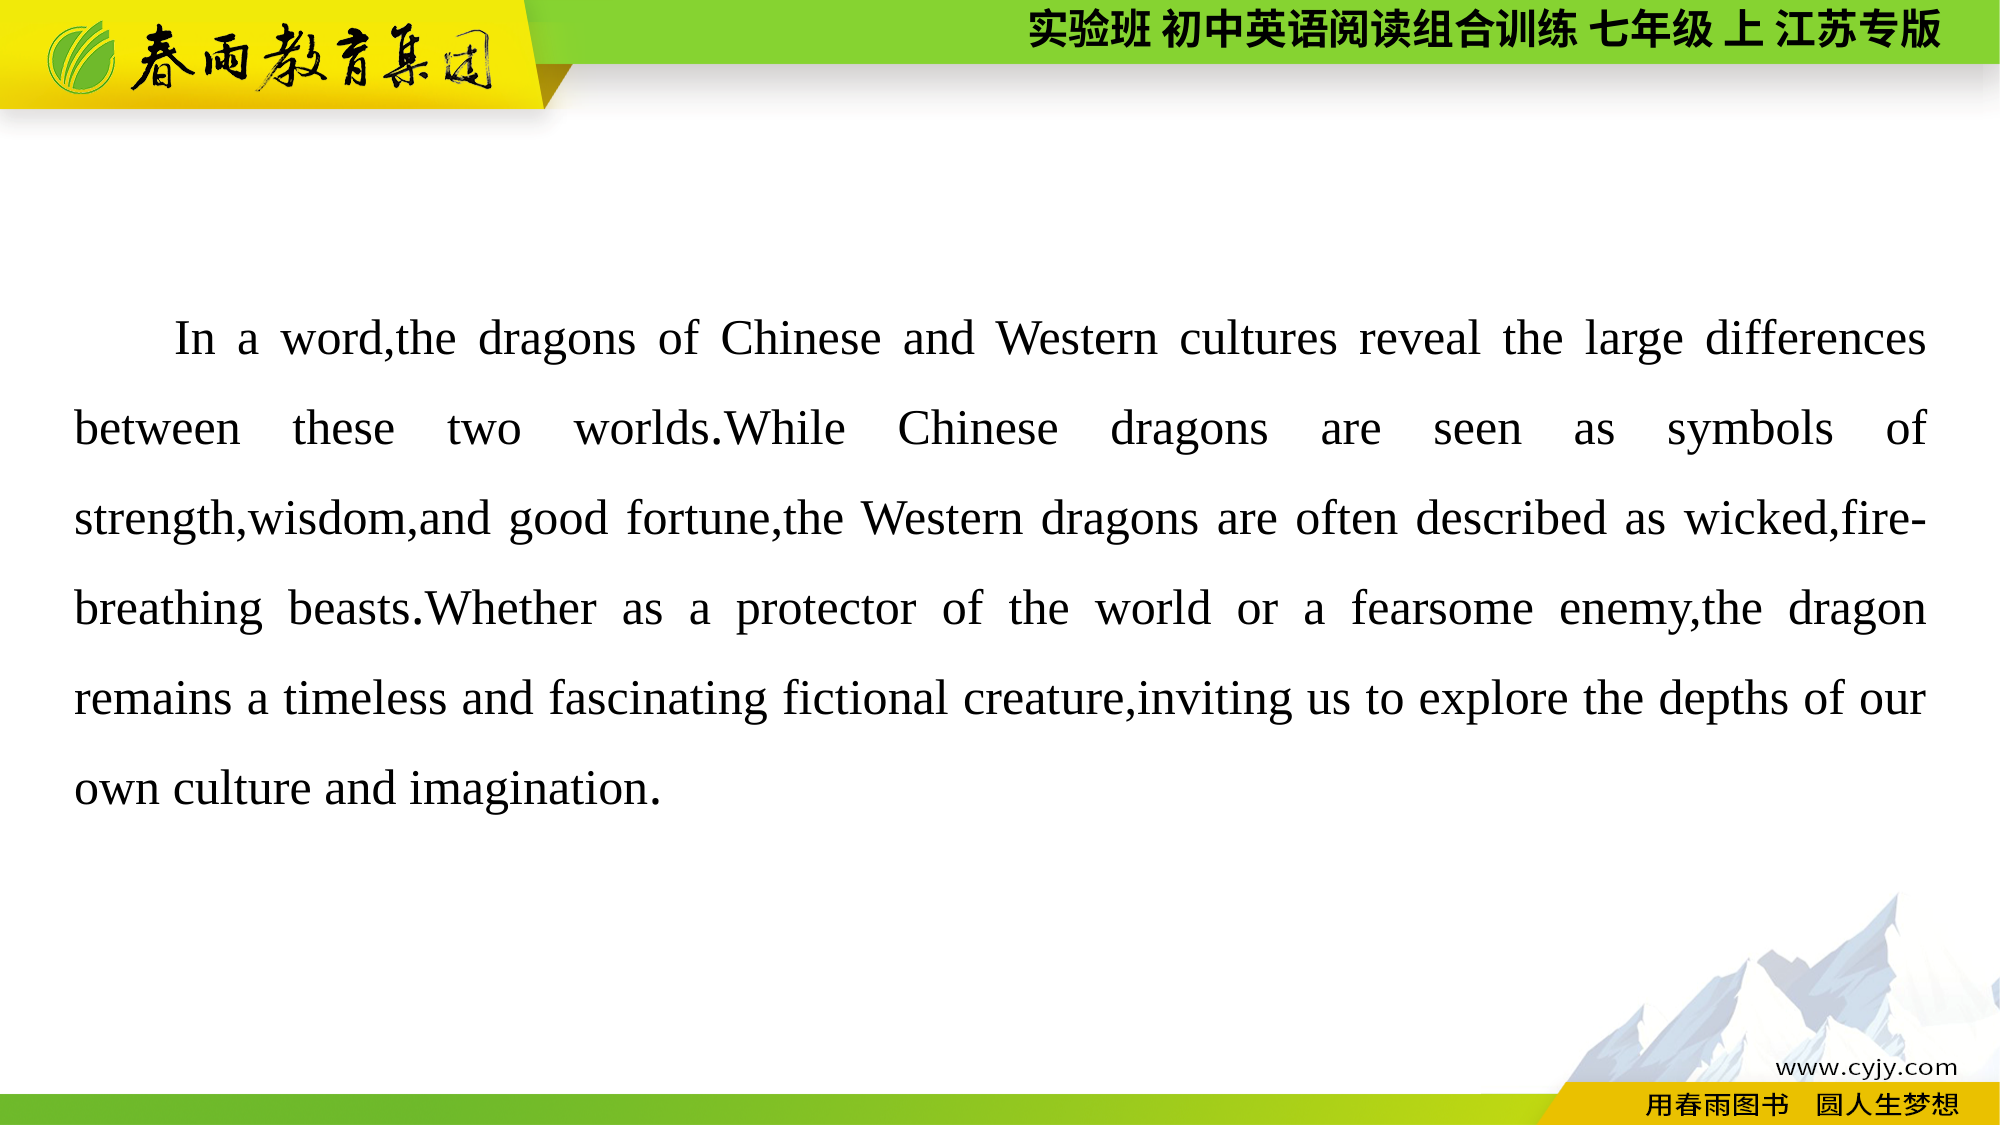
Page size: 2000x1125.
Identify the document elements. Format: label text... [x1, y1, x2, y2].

picture [0, 0, 2000, 1125]
list In a word,the dragons of Chinese and Western cultures reveal the large differences between these two worlds.While Chinese dragons are seen as symbols of strength,wisdom,and good fortune,the Western dragons are often described as wicked,fire-breathing beasts.Whether as a protector of the world or a fearsome enemy,the dragon remains a timeless and fascinating fictional creature,inviting us to explore the depths of our own culture and imagination. [59, 267, 1944, 817]
